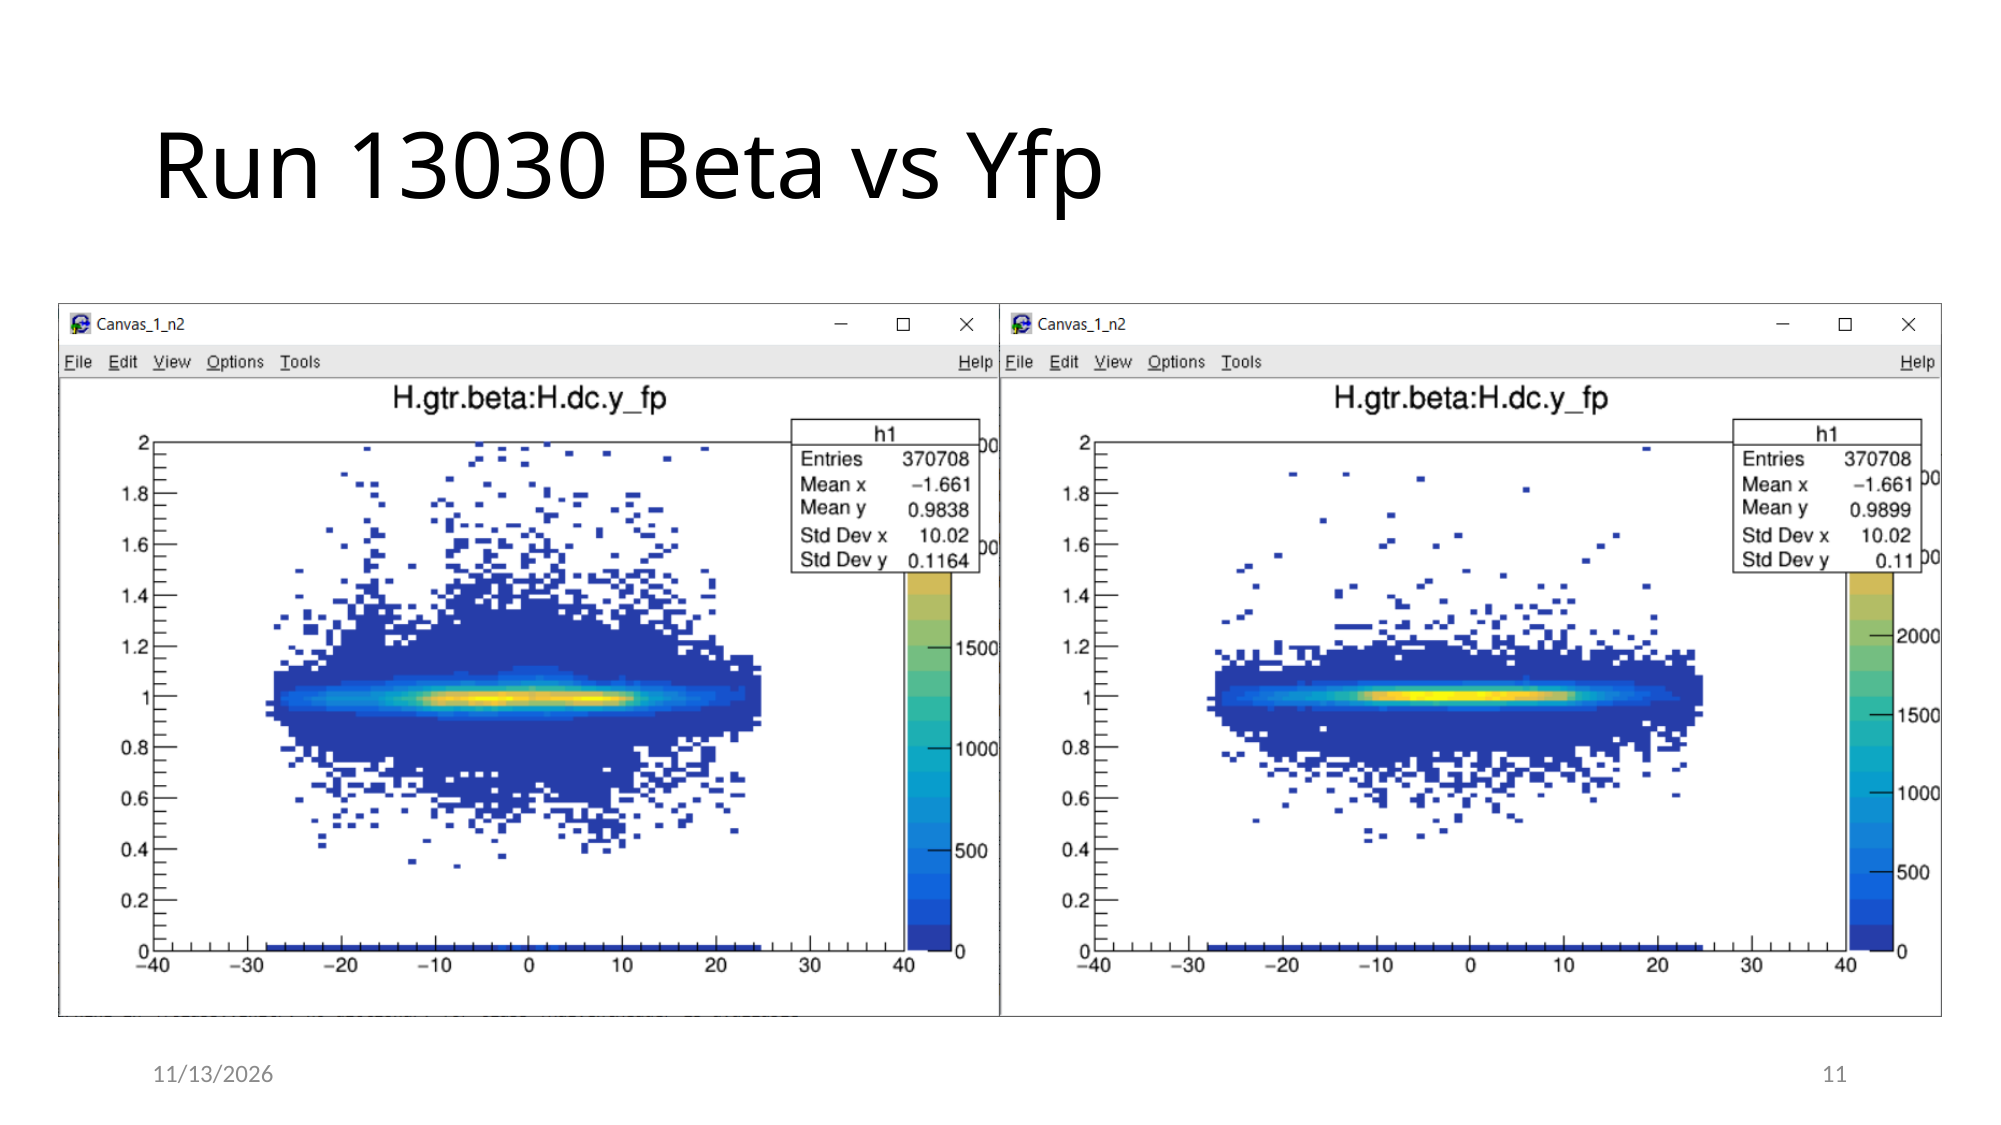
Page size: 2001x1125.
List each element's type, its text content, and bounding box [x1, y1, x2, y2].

title Run 13030 Beta vs Yfp [137, 59, 1863, 278]
slide_number 11 [1412, 1042, 1863, 1103]
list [58, 303, 999, 1017]
picture [999, 303, 1942, 1017]
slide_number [137, 1042, 588, 1103]
